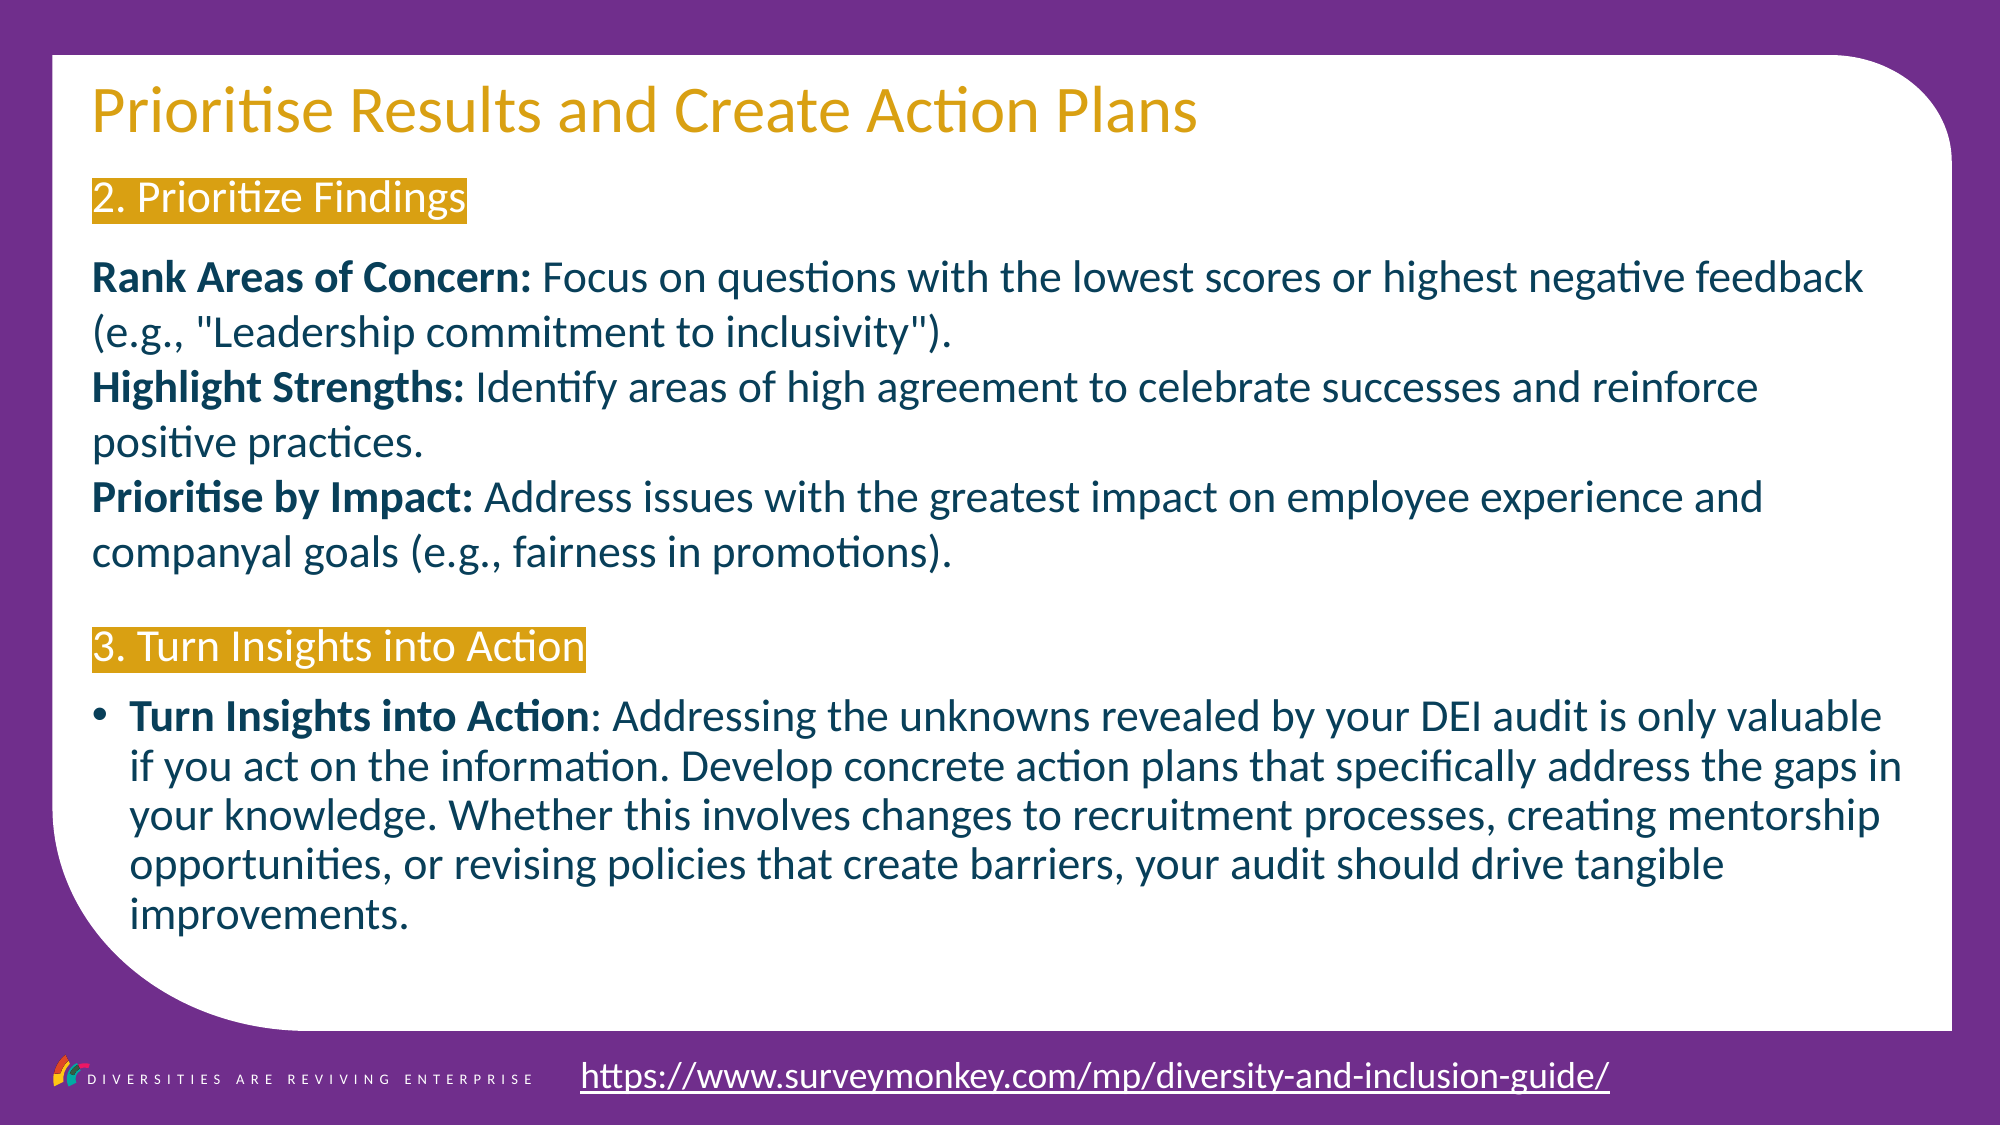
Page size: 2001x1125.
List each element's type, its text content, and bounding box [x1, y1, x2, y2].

list 2. Prioritize Findings Rank Areas of Concern: Focus on questions with the lowest scores or highest negative feedback (e.g., "Leadership commitment to inclusivity"). Highlight Strengths: Identify areas of high agreement to celebrate successes and reinforce positive practices. Prioritise by Impact: Address issues with the greatest impact on employee experience and companyal goals (e.g., fairness in promotions). 3. Turn Insights into Action Turn Insights into Action: Addressing the unknowns revealed by your DEI audit is only valuable if you act on the information. Develop concrete action plans that specifically address the gaps in your knowledge. Whether this involves changes to recruitment processes, creating mentorship opportunities, or revising policies that create barriers, your audit should drive tangible improvements. [77, 158, 1920, 791]
text_box https://www.surveymonkey.com/mp/diversity-and-inclusion-guide/ [565, 1043, 1907, 1104]
text_box Prioritise Results and Create Action Plans [76, 67, 1575, 245]
